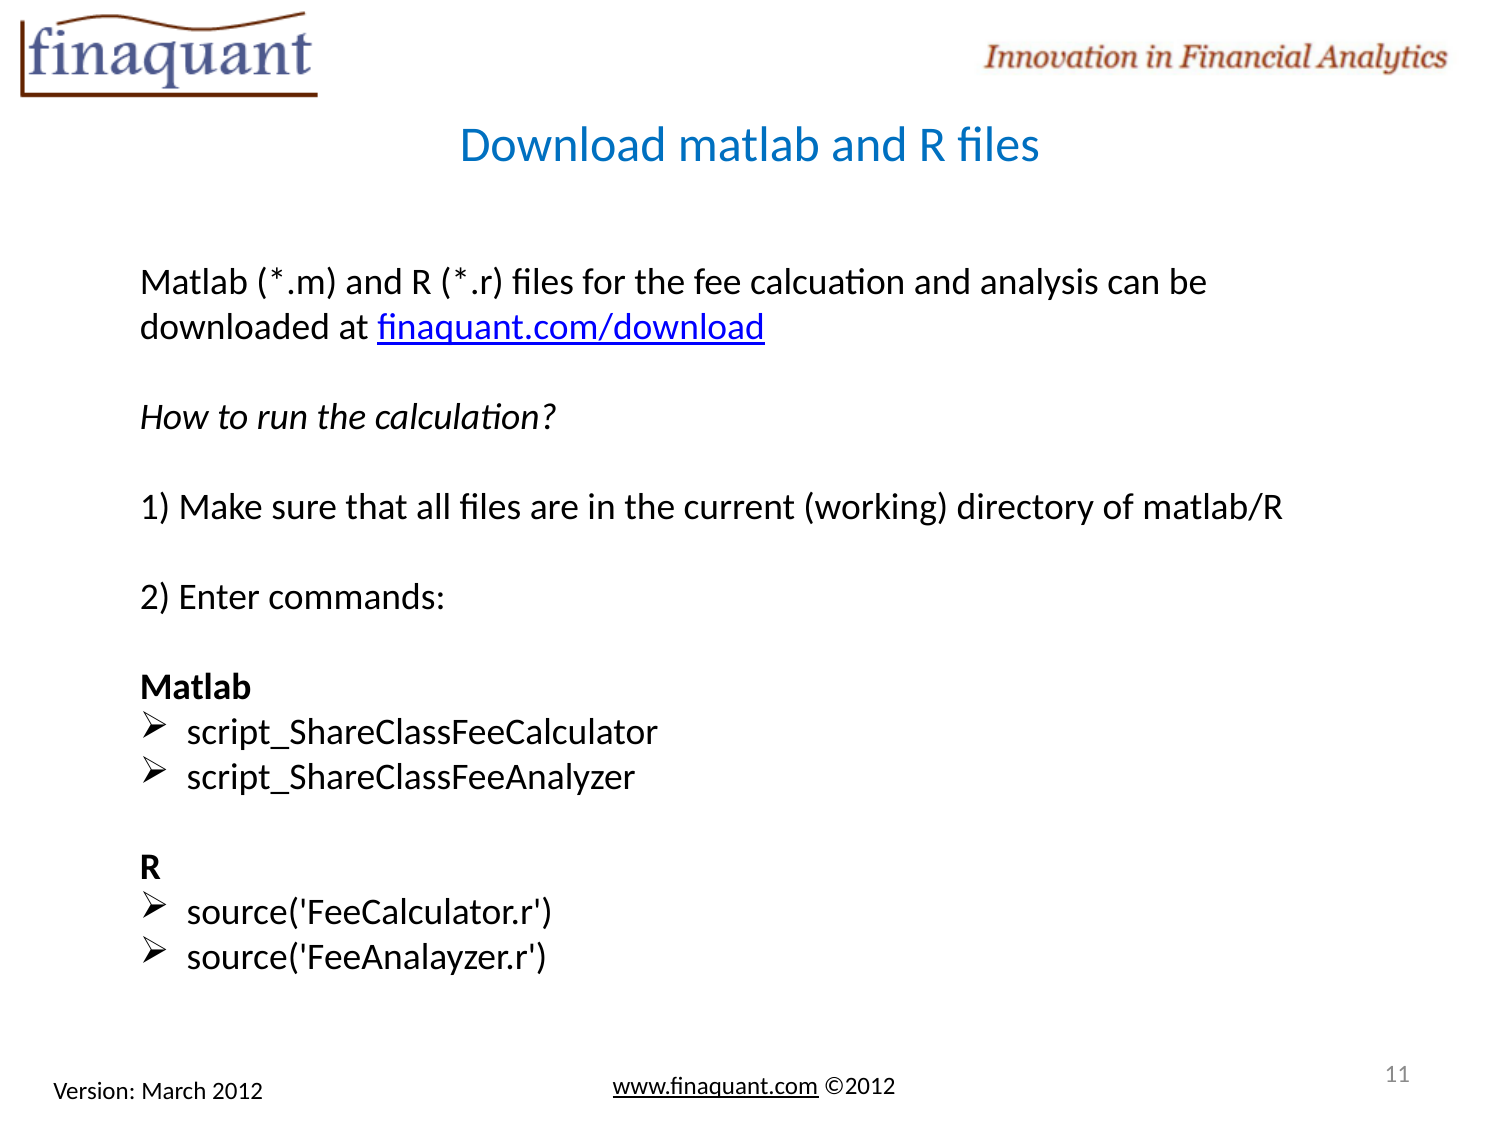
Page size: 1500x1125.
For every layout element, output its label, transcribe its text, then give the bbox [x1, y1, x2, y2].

text_box Version: March 2012 [38, 1067, 279, 1112]
text_box Matlab (*.m) and R (*.r) files for the fee calcuation and analysis can be downloaded at finaquant.com/download How to run the calculation? 1) Make sure that all files are in the current (working) directory of matlab/R 2) Enter commands: Matlab script_ShareClassFeeCalculator script_ShareClassFeeAnalyzer R source('FeeCalculator.r') source('FeeAnalayzer.r') [125, 249, 1375, 985]
picture [965, 25, 1464, 88]
picture [12, 5, 326, 104]
slide_number 11 [1074, 1042, 1425, 1103]
text_box www.finaquant.com ©2012 [597, 1062, 911, 1108]
text_box Download matlab and R files [74, 107, 1425, 175]
